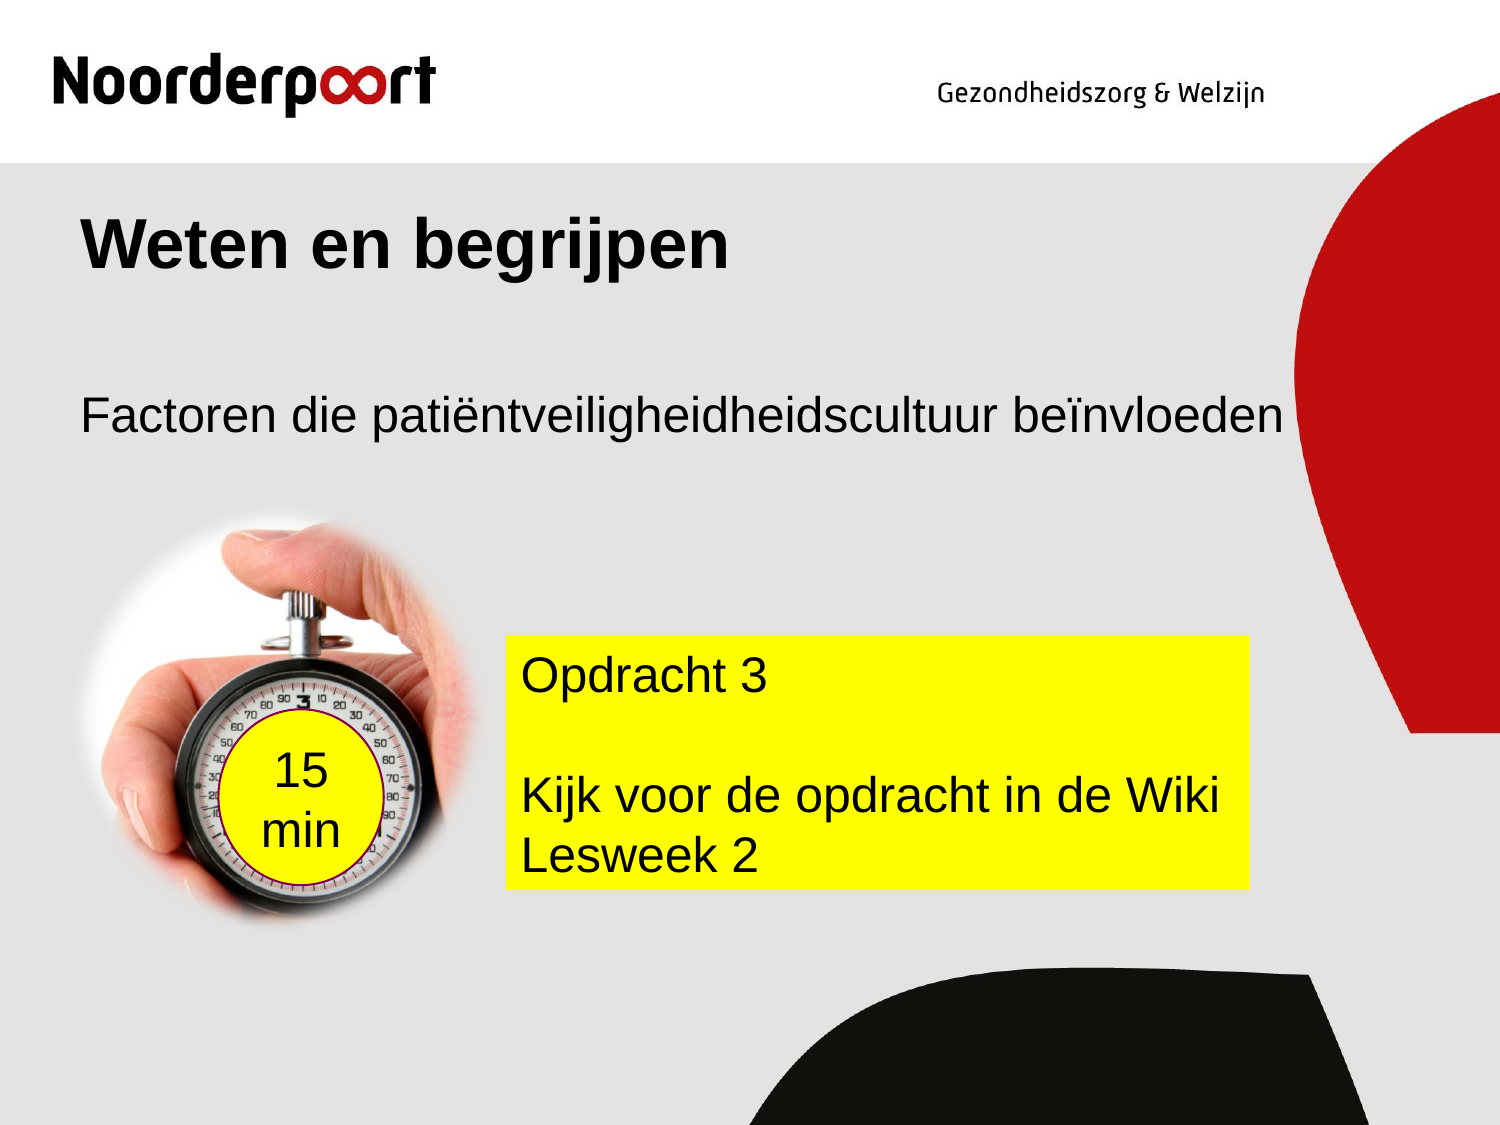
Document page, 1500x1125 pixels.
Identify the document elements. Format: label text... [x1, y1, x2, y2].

picture [0, 0, 1500, 1125]
title Weten en begrijpen [64, 187, 1290, 294]
list Factoren die patiëntveiligheidheidscultuur beïnvloeden [64, 343, 1341, 927]
text_box Opdracht 3 Kijk voor de opdracht in de Wiki Lesweek 2 [505, 635, 1250, 891]
